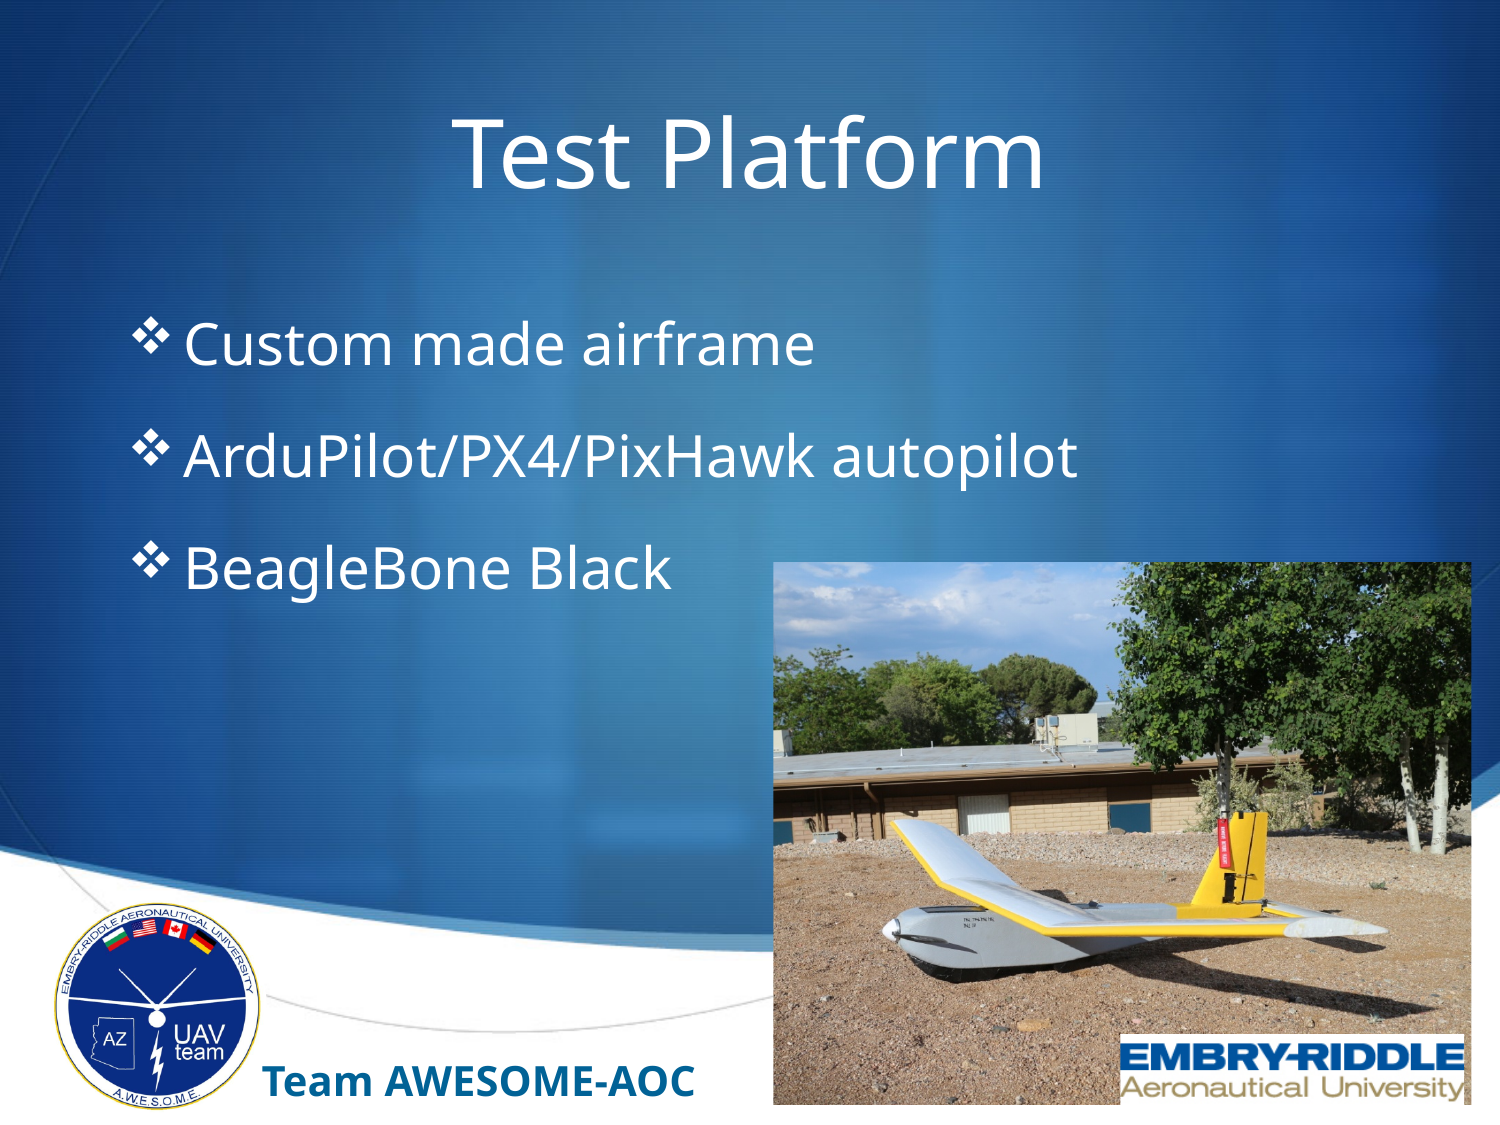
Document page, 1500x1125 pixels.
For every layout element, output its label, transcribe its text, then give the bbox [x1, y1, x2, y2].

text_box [49, 899, 721, 1113]
list Custom made airframe ArduPilot/PX4/PixHawk autopilot BeagleBone Black [112, 299, 1370, 975]
title Test Platform [75, 56, 1425, 245]
picture [0, 0, 1500, 1125]
